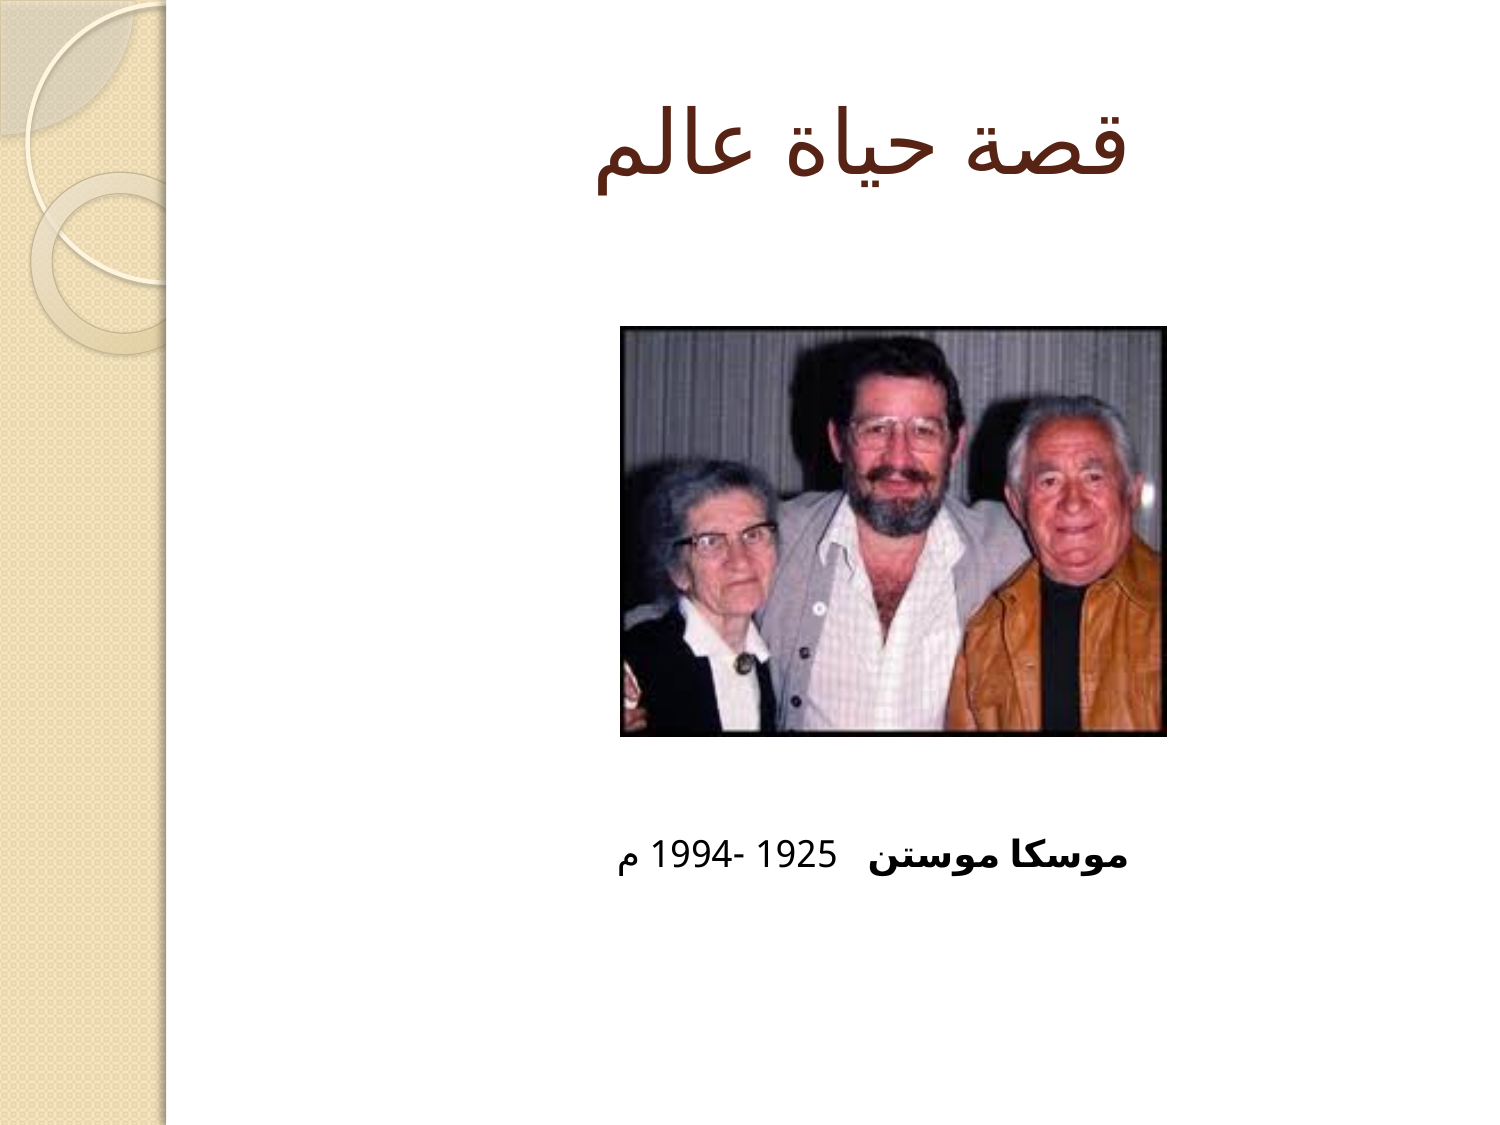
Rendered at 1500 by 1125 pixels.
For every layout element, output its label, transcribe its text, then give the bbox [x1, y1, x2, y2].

title قصة حياة عالم [235, 45, 1466, 233]
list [619, 325, 1168, 737]
text_box موسكا موستن 1925 -1994 م [324, 822, 1412, 882]
